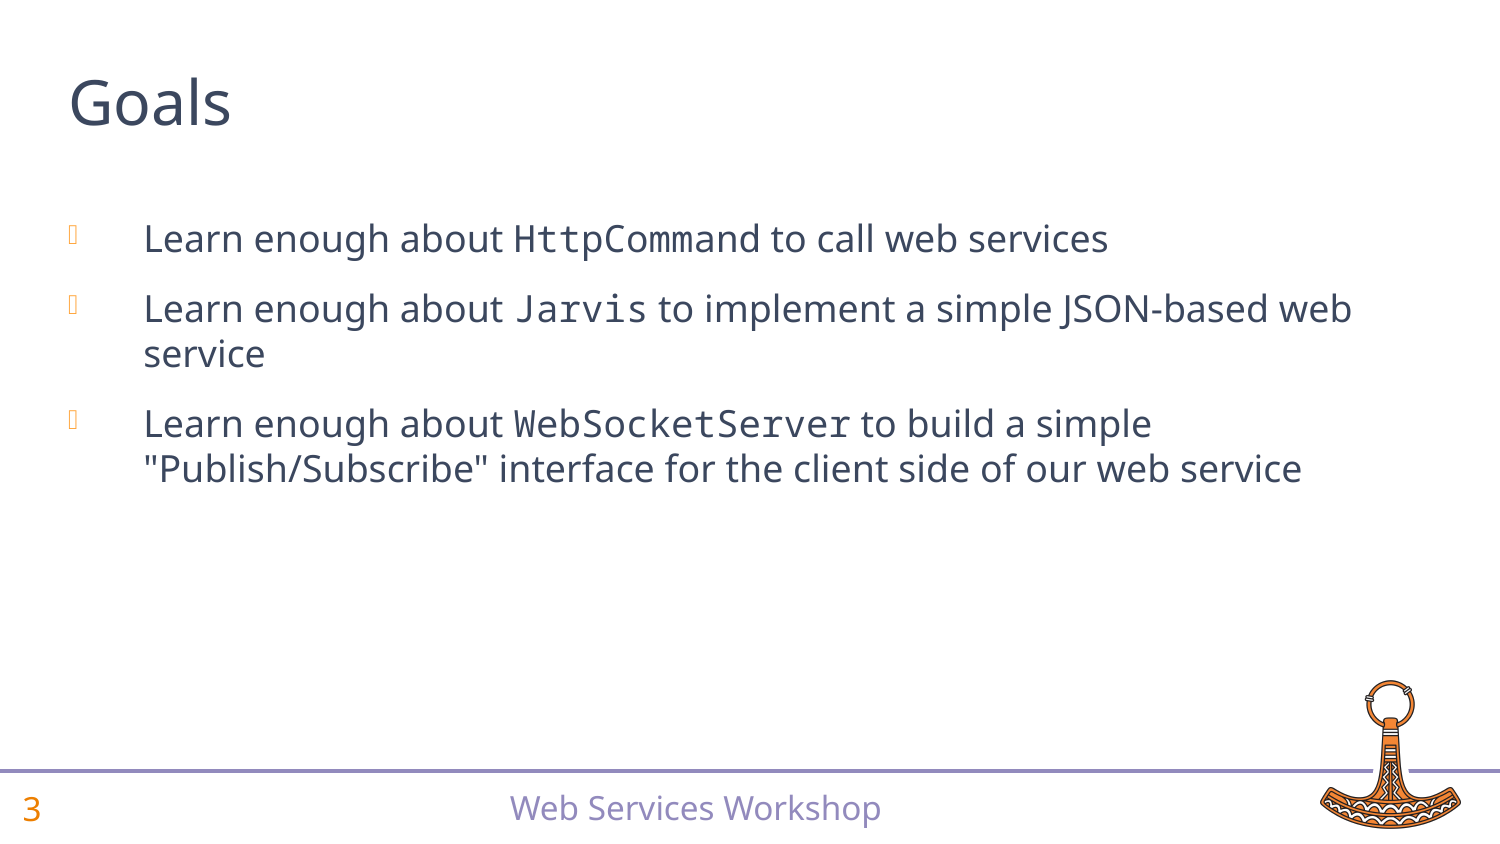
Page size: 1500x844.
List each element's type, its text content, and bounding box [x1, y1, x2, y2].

picture [1320, 680, 1461, 829]
list Learn enough about HttpCommand to call web services Learn enough about Jarvis to implement a simple JSON-based web service Learn enough about WebSocketServer to build a simple "Publish/Subscribe" interface for the client side of our web service [53, 207, 1453, 740]
title Goals [53, 43, 1203, 157]
